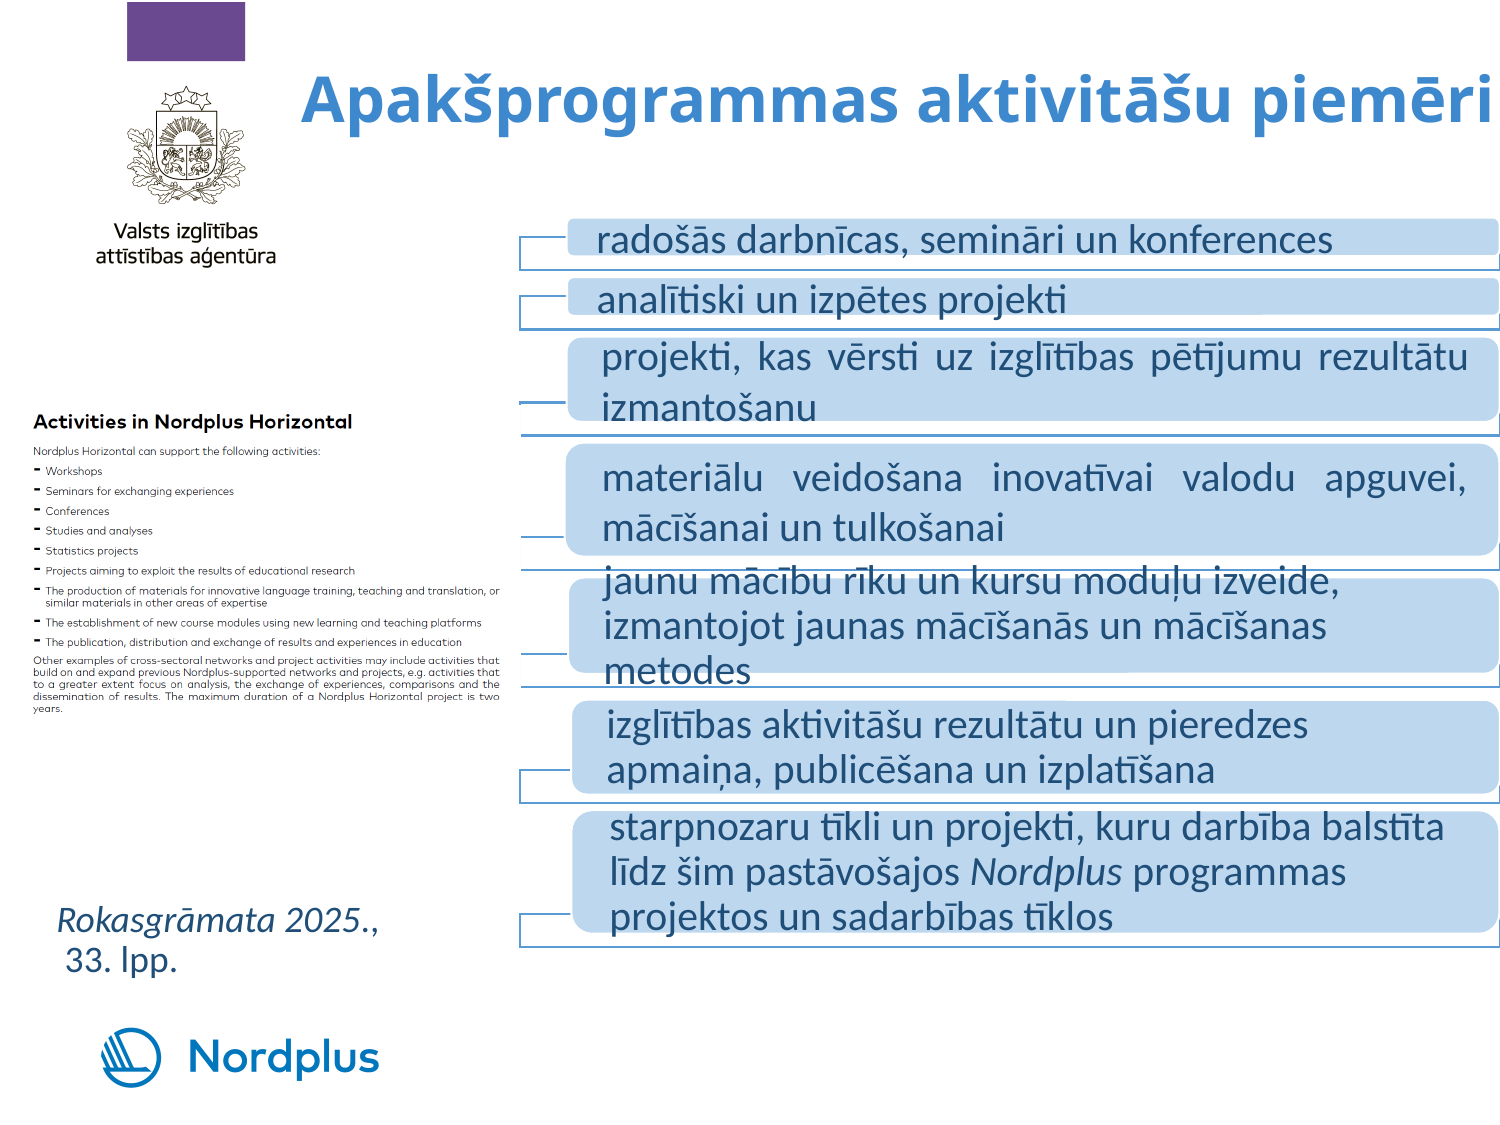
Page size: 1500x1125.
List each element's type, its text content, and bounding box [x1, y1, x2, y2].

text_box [520, 175, 1500, 990]
title Apakšprogrammas aktivitāšu piemēri [286, 28, 1500, 176]
picture [0, 0, 1500, 1125]
text_box Rokasgrāmata 2025., 33. lpp. [33, 892, 405, 989]
